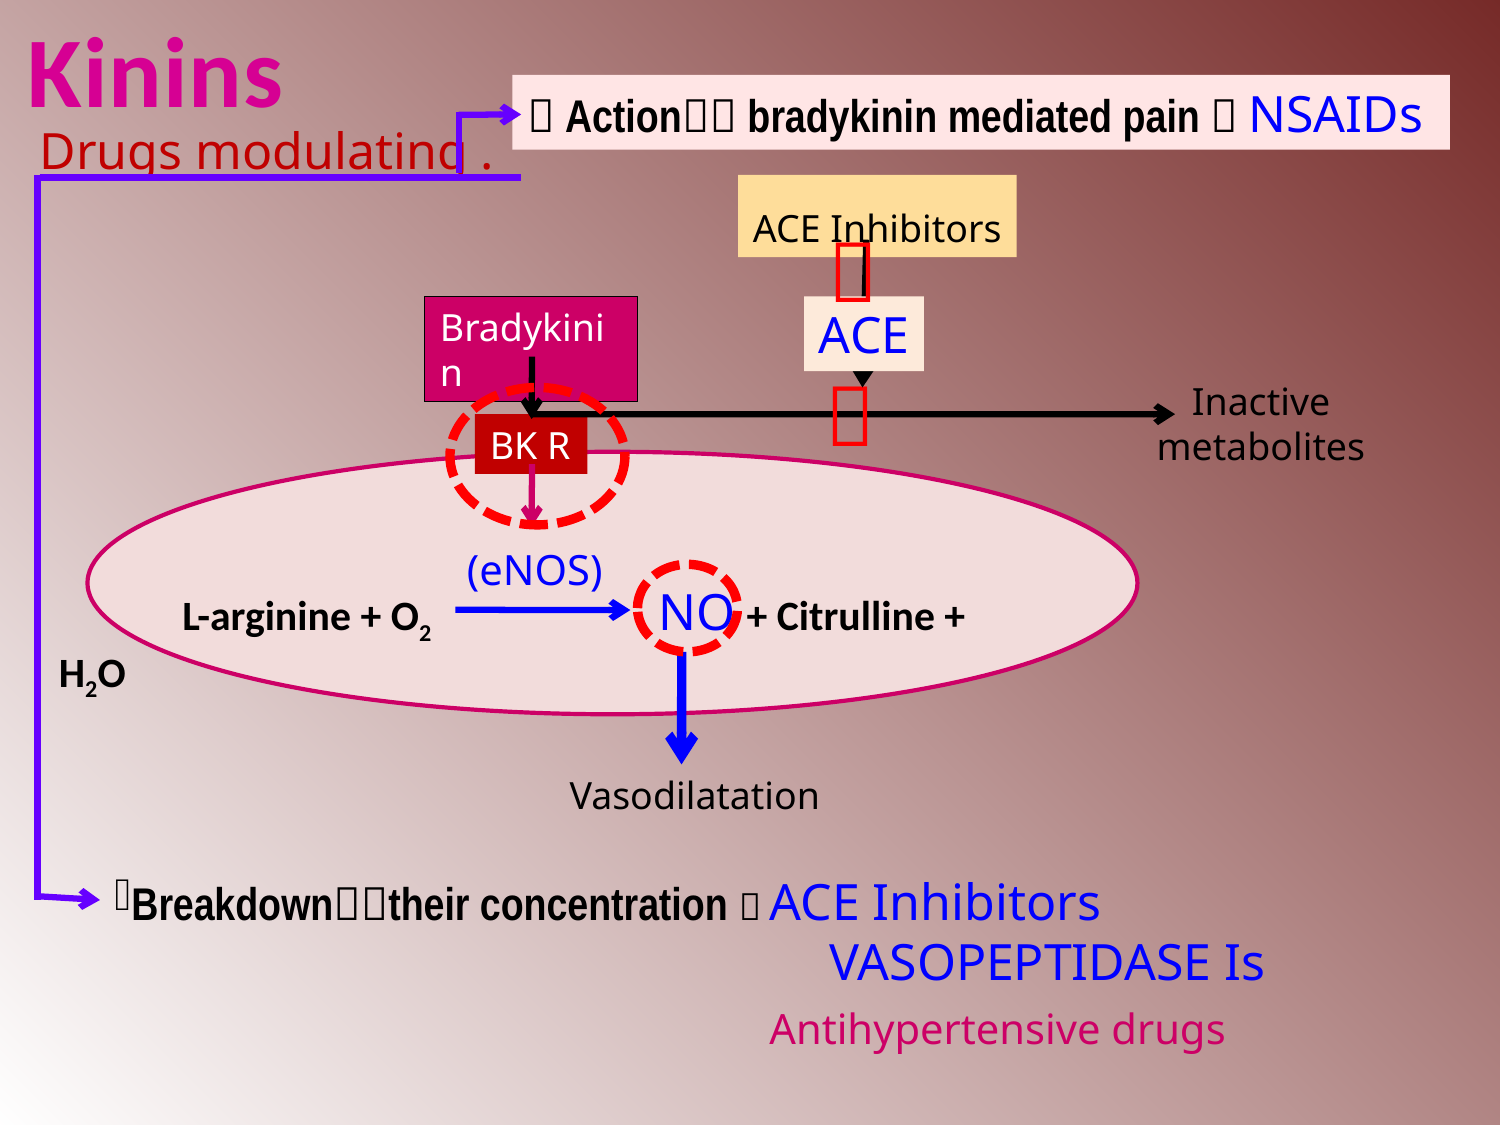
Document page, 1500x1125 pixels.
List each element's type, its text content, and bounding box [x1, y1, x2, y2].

text_box Kinins [12, 0, 576, 135]
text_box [43, 296, 1138, 826]
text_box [531, 370, 762, 480]
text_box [37, 174, 101, 901]
text_box Drugs modulating . [24, 112, 563, 188]
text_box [991, 370, 1406, 480]
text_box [762, 174, 993, 473]
text_box Breakdowntheir concentration  ACE Inhibitors VASOPEPTIDASE Is Antihypertensive drugs [99, 862, 1313, 1060]
text_box  Action bradykinin mediated pain  NSAIDs [512, 74, 1450, 150]
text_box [458, 112, 522, 173]
